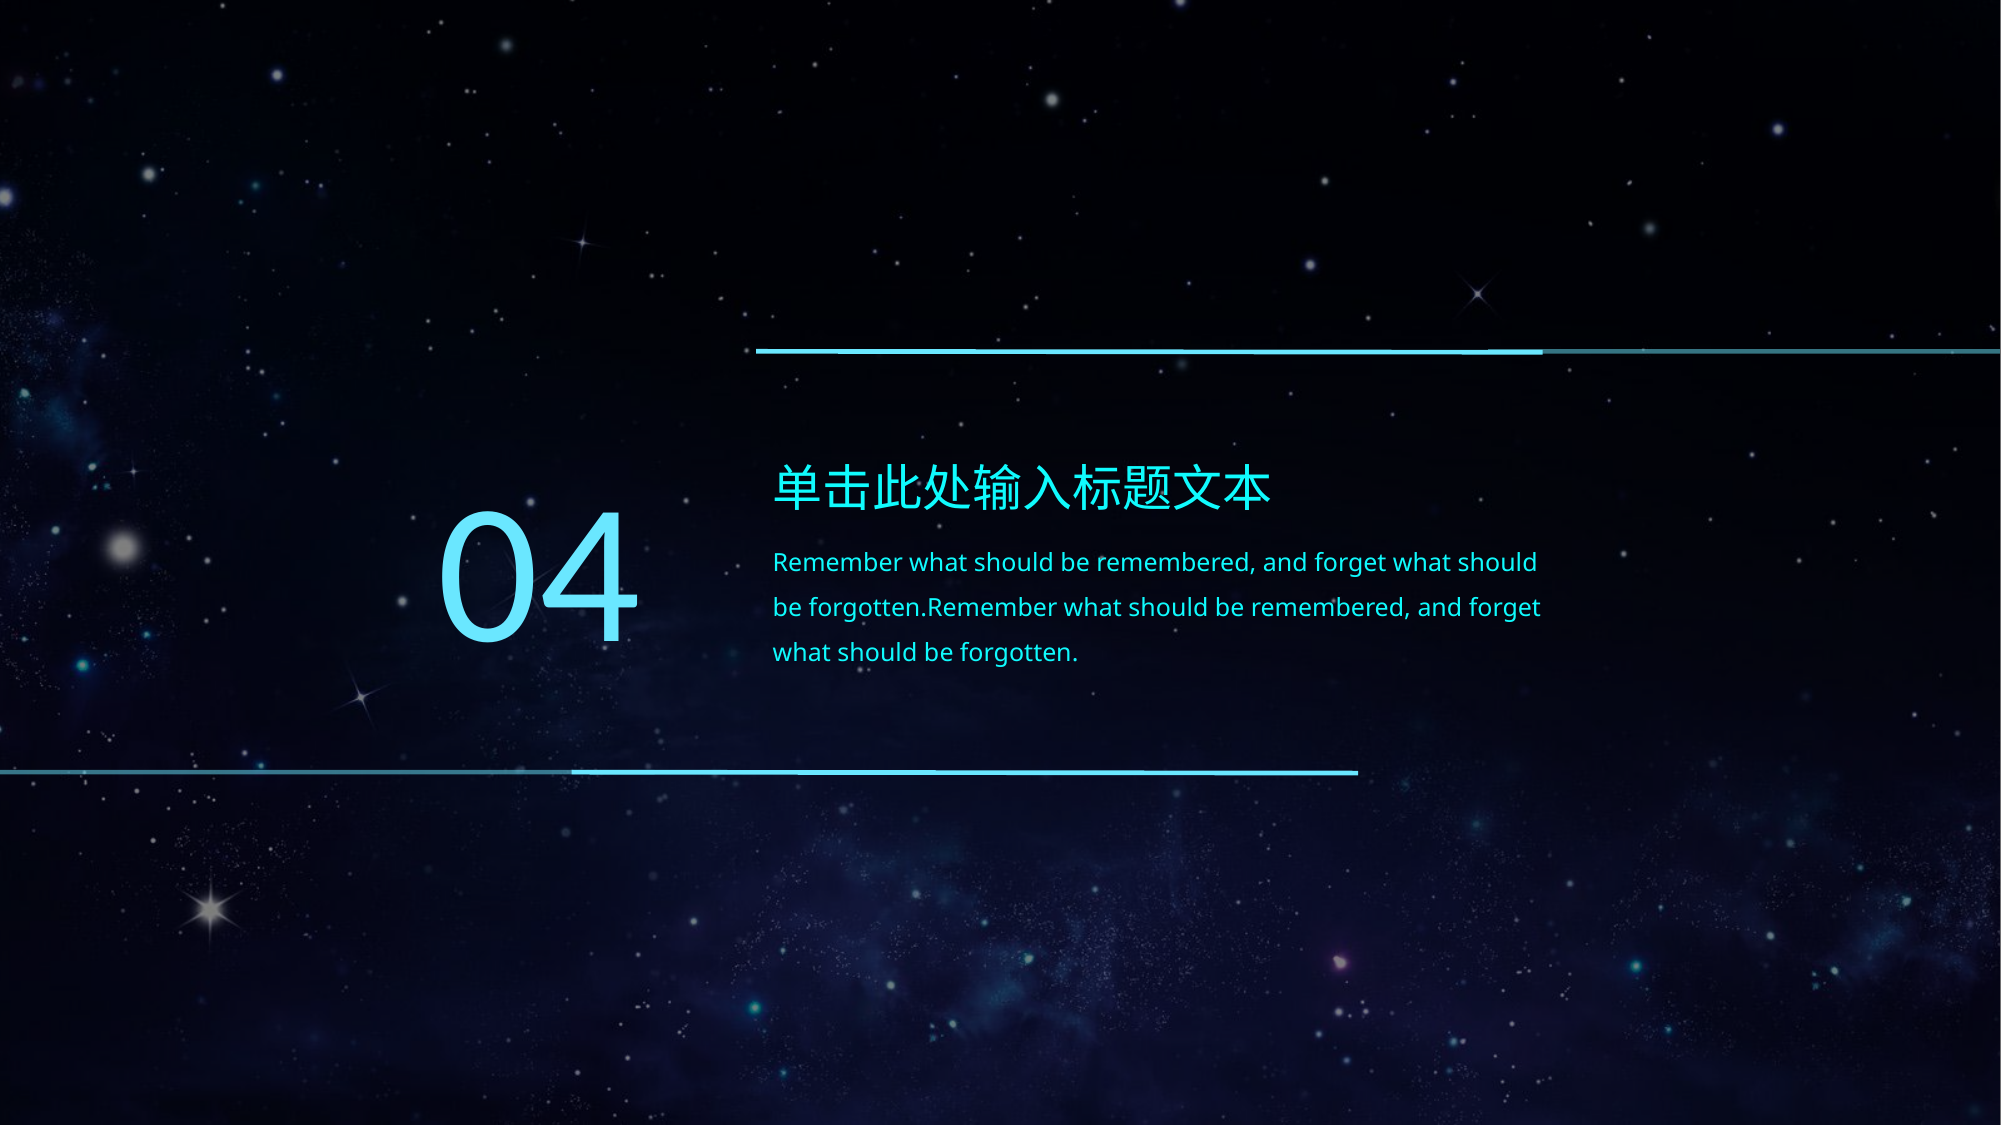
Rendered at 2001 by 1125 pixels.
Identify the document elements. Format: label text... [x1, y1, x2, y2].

text_box Remember what should be remembered, and forget what should be forgotten.Remember what should be remembered, and forget what should be forgotten. [757, 524, 1579, 674]
text_box 单击此处输入标题文本 [758, 448, 1371, 524]
picture [0, 0, 2001, 1125]
text_box 04 [407, 433, 656, 689]
